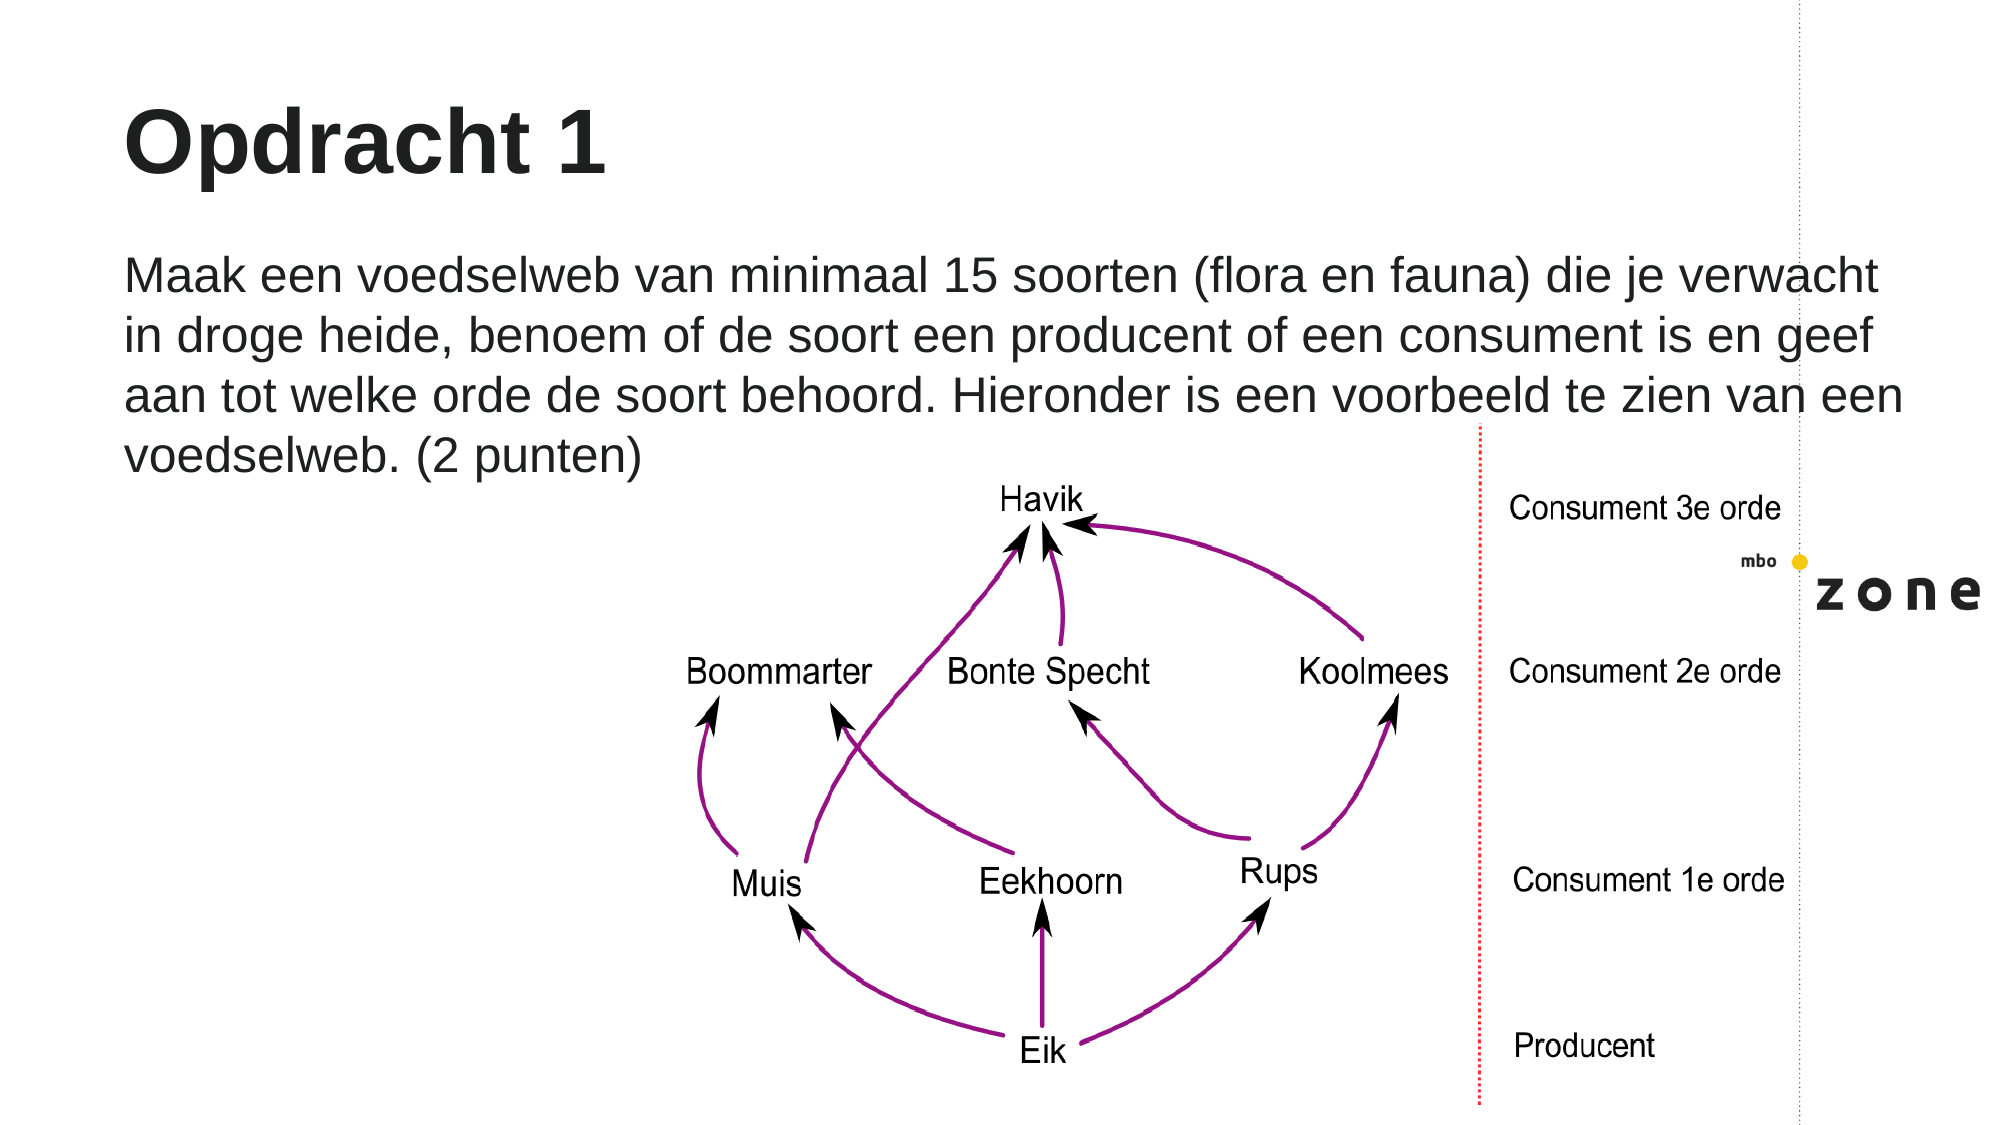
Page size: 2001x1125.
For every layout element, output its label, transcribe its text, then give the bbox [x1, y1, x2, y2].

title Opdracht 1 [124, 94, 1607, 242]
list Maak een voedselweb van minimaal 15 soorten (flora en fauna) die je verwacht in droge heide, benoem of de soort een producent of een consument is en geef aan tot welke orde de soort behoord. Hieronder is een voorbeeld te zien van een voedselweb. (2 punten) [124, 242, 1923, 957]
picture [674, 0, 2001, 1125]
